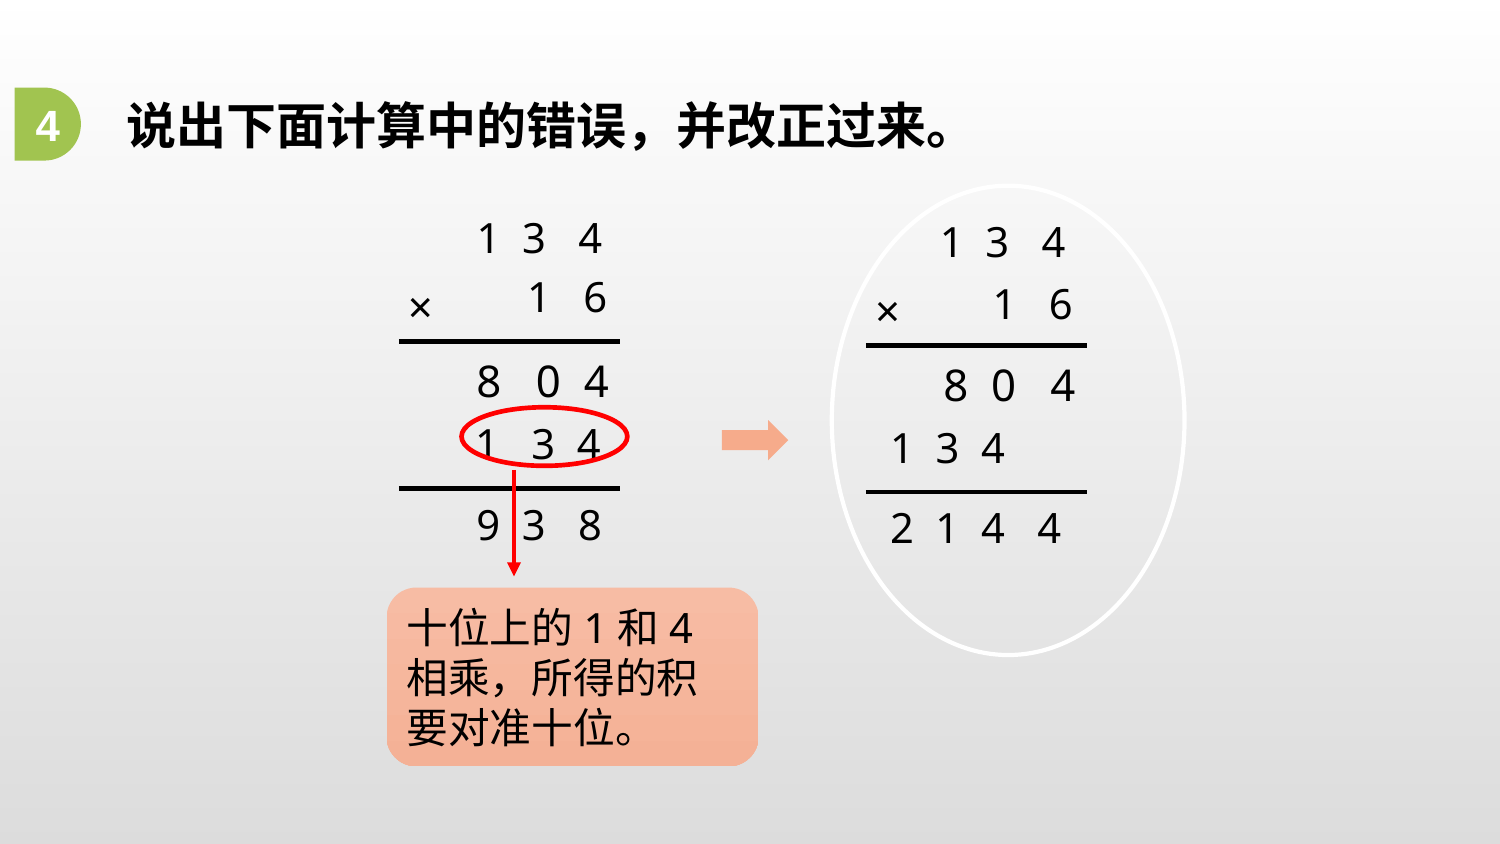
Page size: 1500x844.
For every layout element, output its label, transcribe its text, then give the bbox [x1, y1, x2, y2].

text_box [831, 185, 1185, 656]
text_box 说出下面计算中的错误，并改正过来。 [114, 88, 1034, 161]
text_box 十位上的1和4相乘，所得的积要对准十位。 [385, 586, 760, 767]
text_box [386, 204, 715, 557]
text_box [721, 420, 789, 461]
text_box 4 [13, 86, 82, 162]
